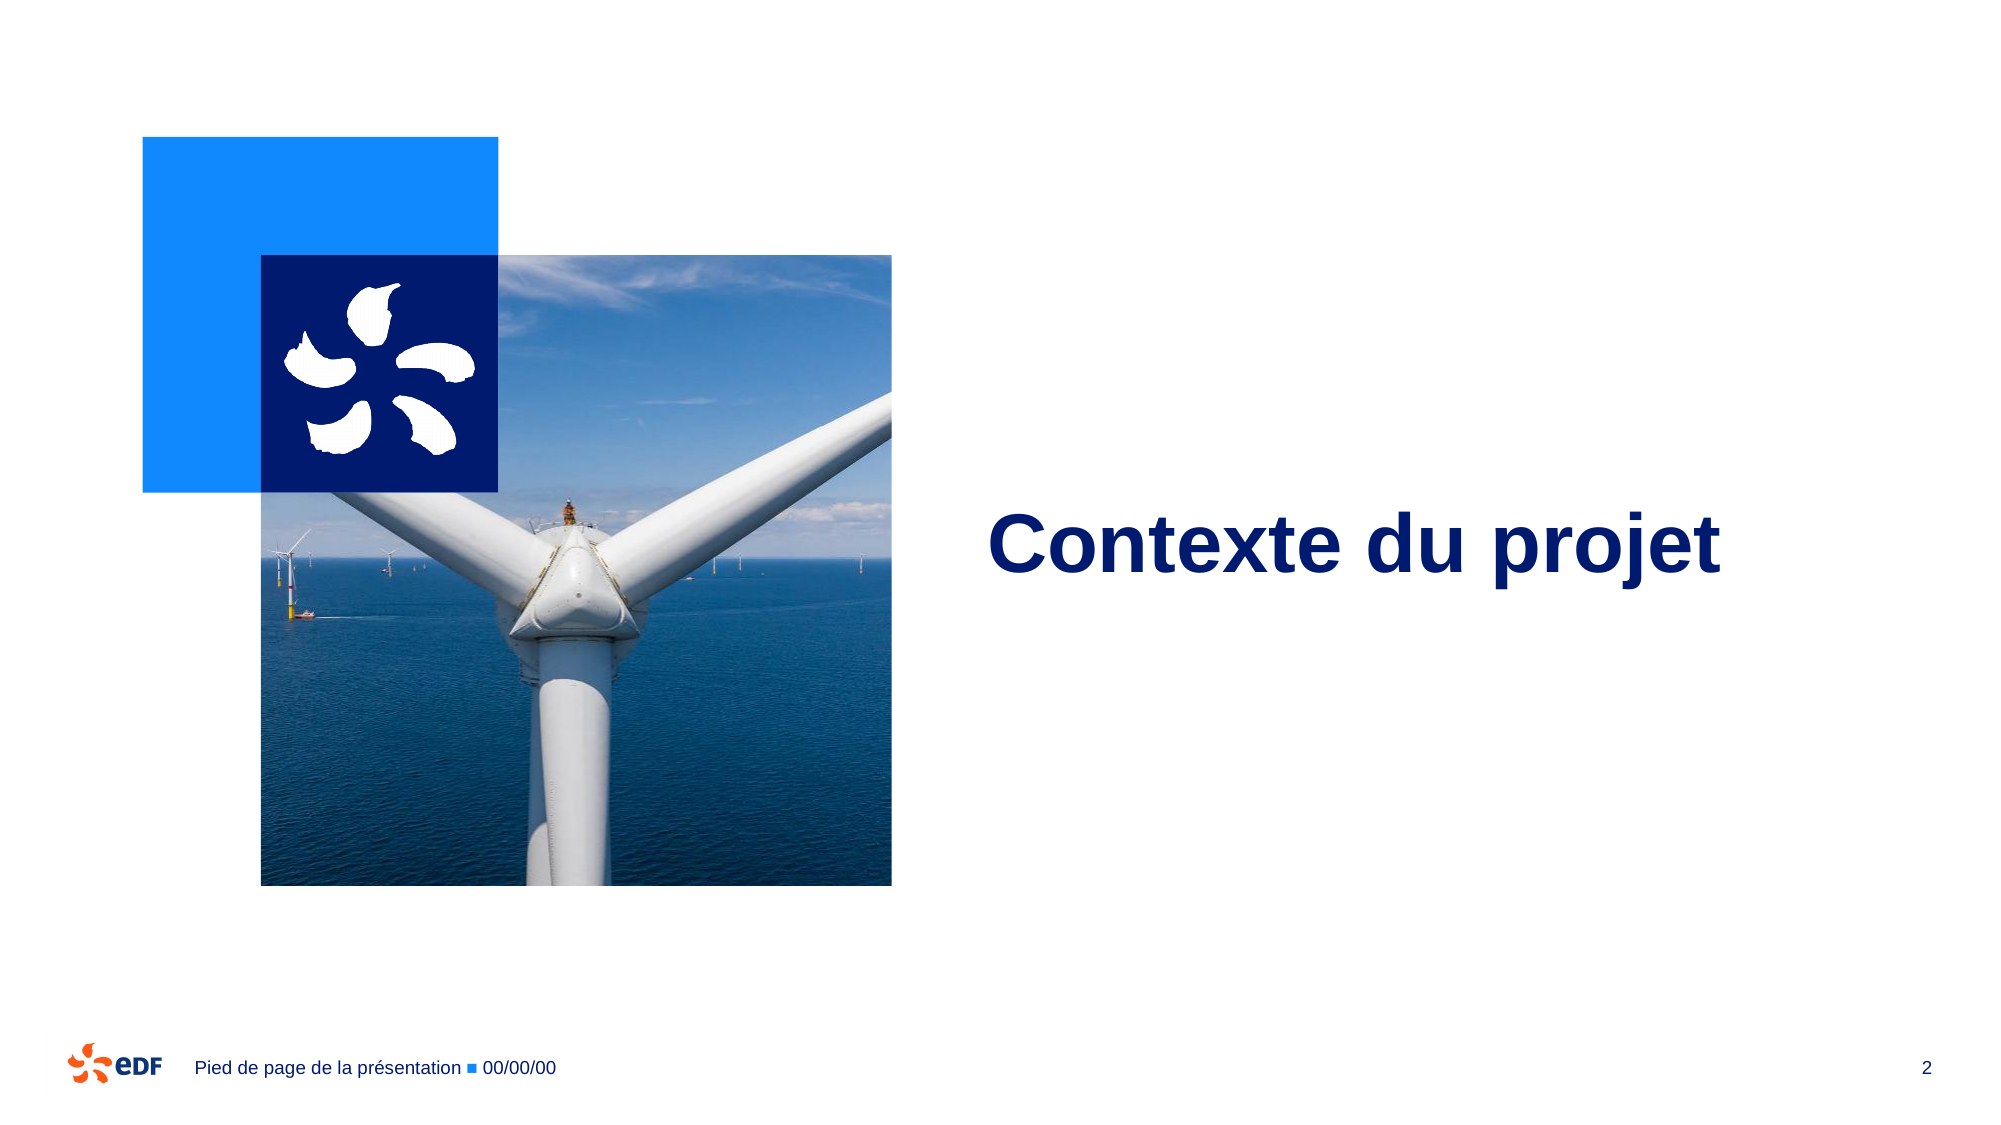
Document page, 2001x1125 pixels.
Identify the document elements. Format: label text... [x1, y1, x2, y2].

footer Pied de page de la présentation ■ 00/00/00 [179, 1046, 830, 1089]
picture [47, 1026, 184, 1102]
slide_number 2 [1829, 1046, 1948, 1089]
title Contexte du projet [972, 481, 1858, 719]
picture [260, 255, 892, 886]
